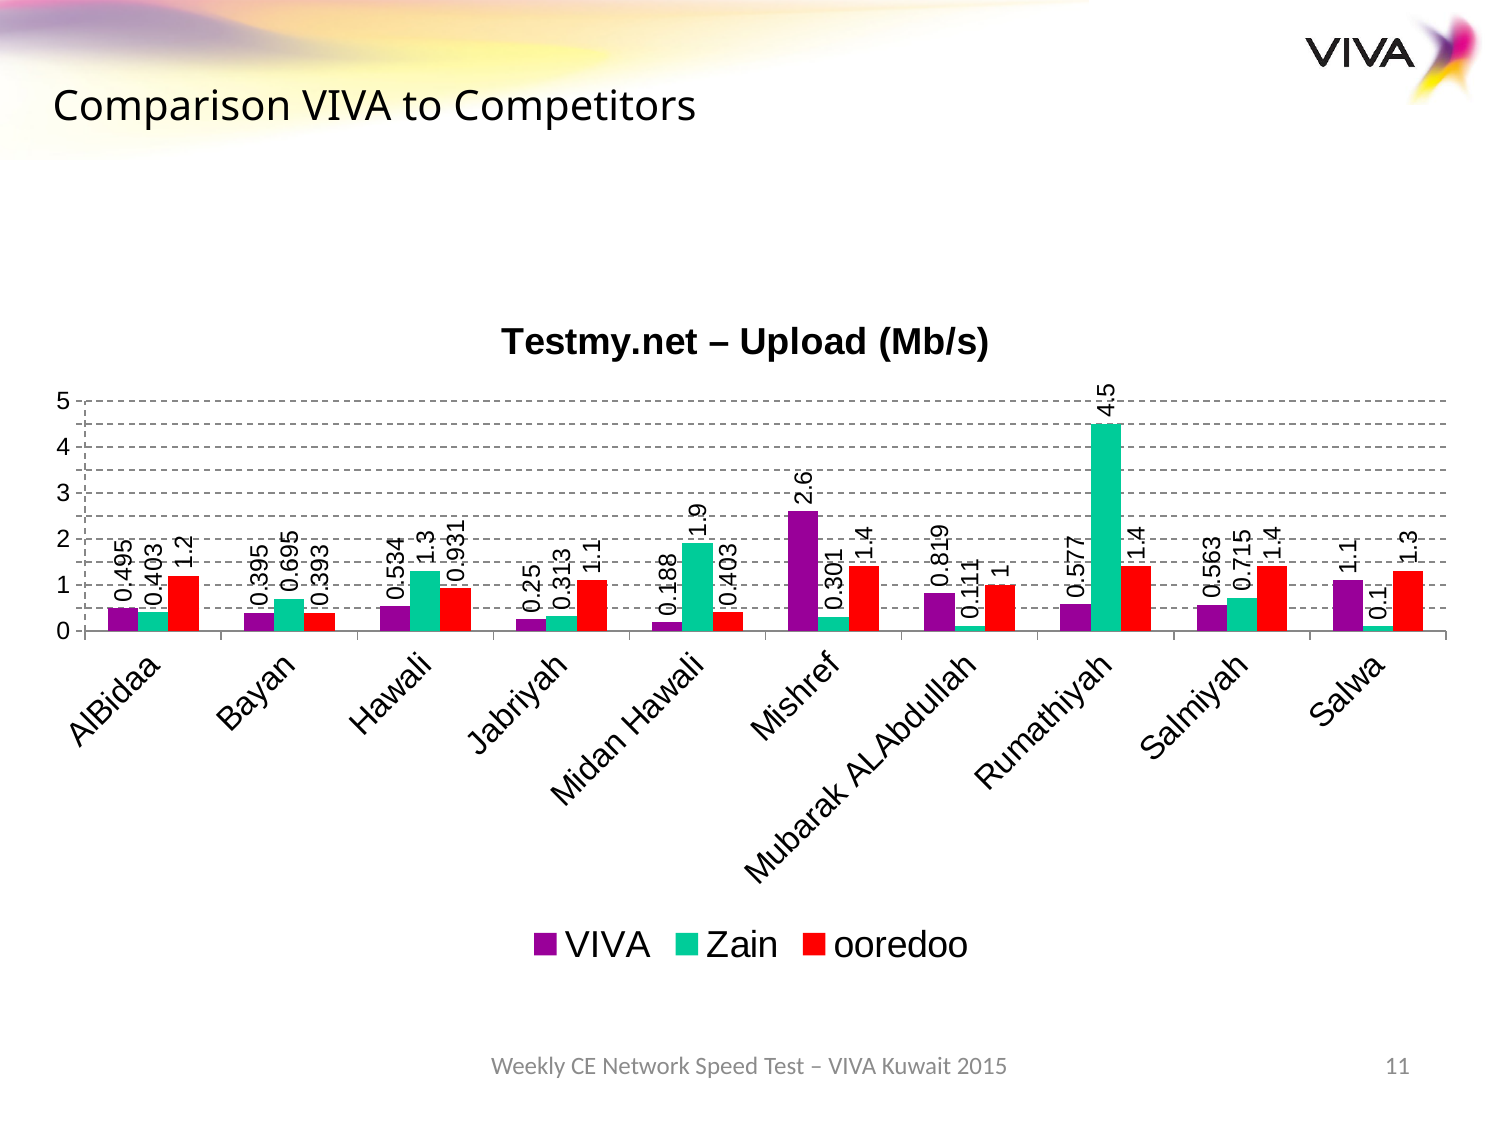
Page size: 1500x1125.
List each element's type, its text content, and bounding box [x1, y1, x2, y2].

chart [27, 287, 1476, 974]
text_box Weekly CE Network Speed Test – VIVA Kuwait 2015 [205, 1042, 1074, 1103]
picture [0, 0, 1089, 160]
text_box 11 [1074, 1042, 1425, 1103]
picture [1300, 12, 1485, 105]
text_box Comparison VIVA to Competitors [37, 24, 1278, 184]
